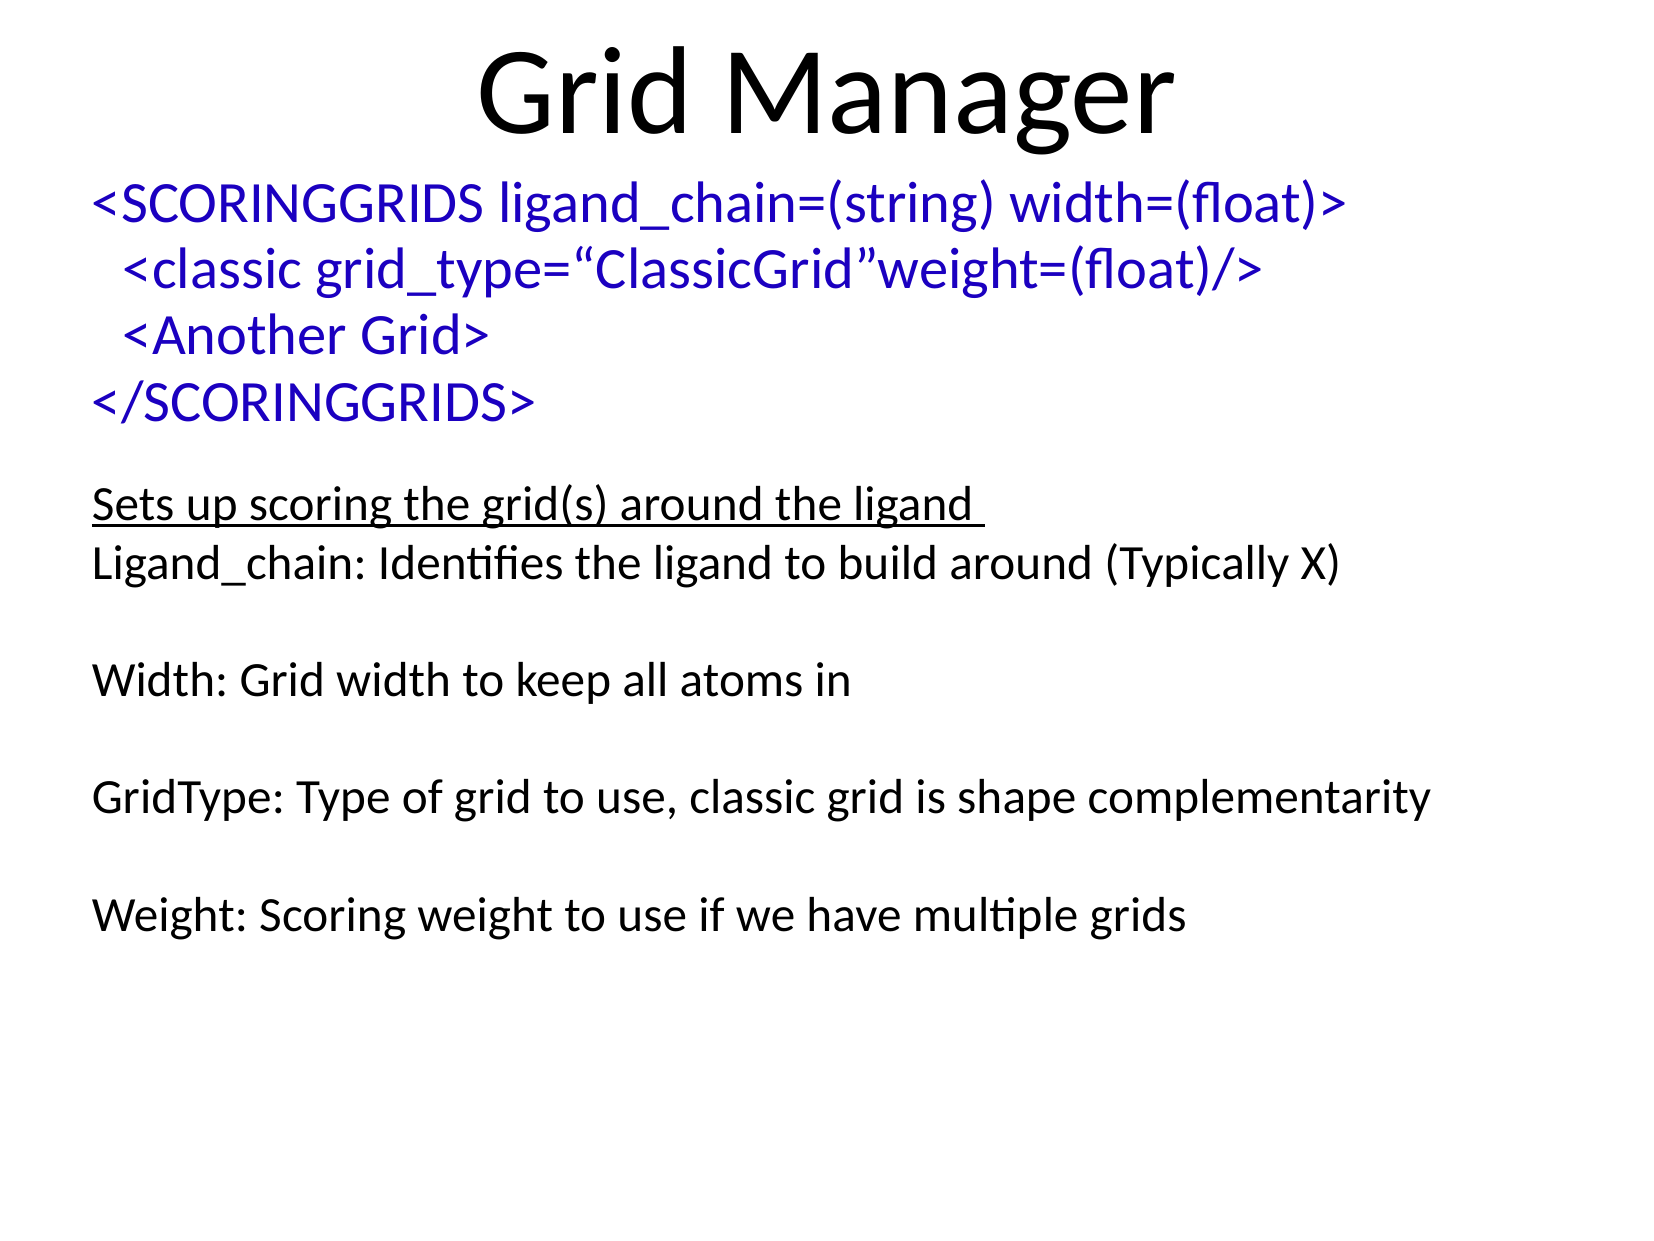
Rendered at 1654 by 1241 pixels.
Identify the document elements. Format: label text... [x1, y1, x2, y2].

list <SCORINGGRIDS ligand_chain=(string) width=(float)> <classic grid_type=“ClassicGrid”weight=(float)/> <Another Grid> </SCORINGGRIDS> Sets up scoring the grid(s) around the ligand Ligand_chain: Identifies the ligand to build around (Typically X) Width: Grid width to keep all atoms in GridType: Type of grid to use, classic grid is shape complementarity Weight: Scoring weight to use if we have multiple grids [76, 175, 1577, 1183]
title Grid Manager [113, 0, 1540, 175]
